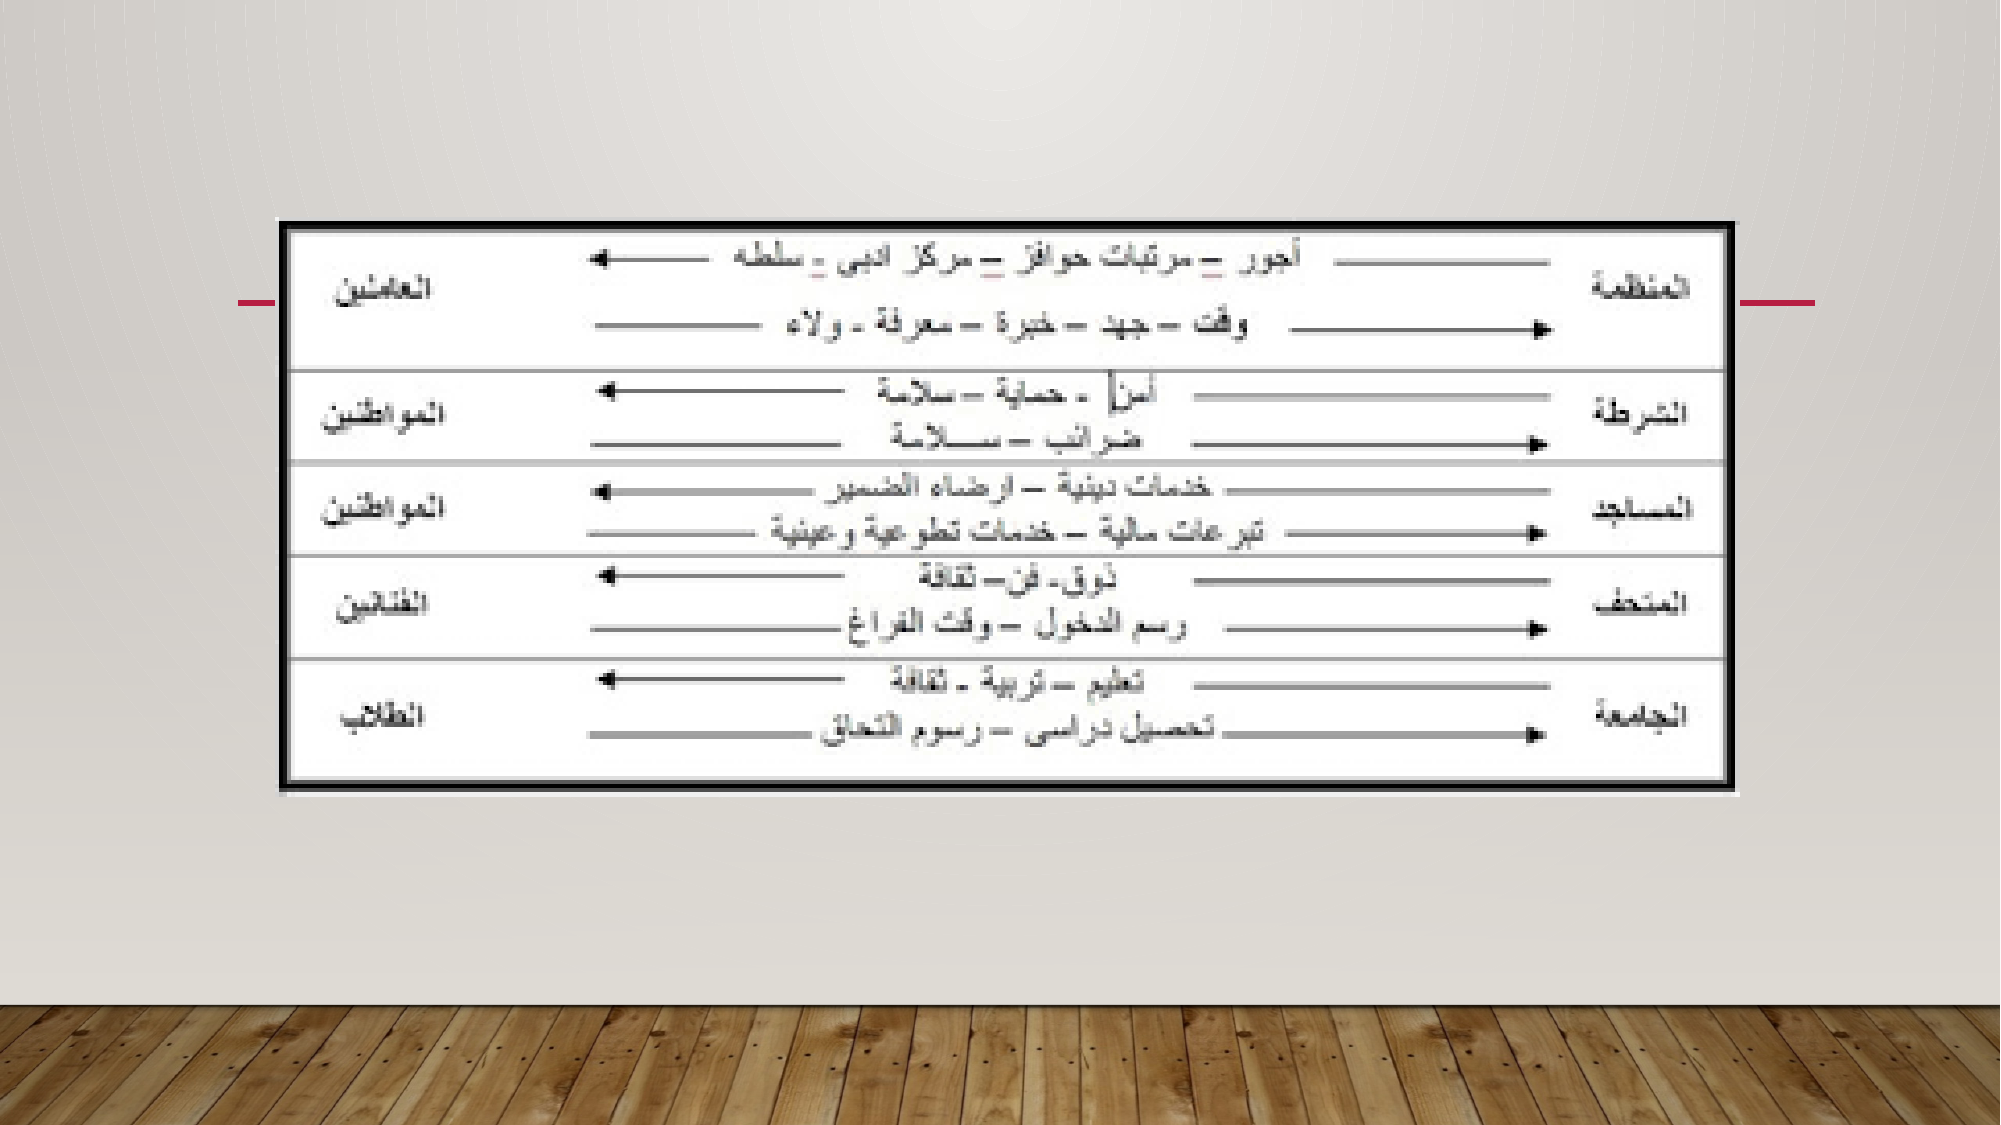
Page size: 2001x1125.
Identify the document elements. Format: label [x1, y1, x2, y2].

picture [275, 217, 1740, 797]
picture [0, 1005, 2000, 1125]
